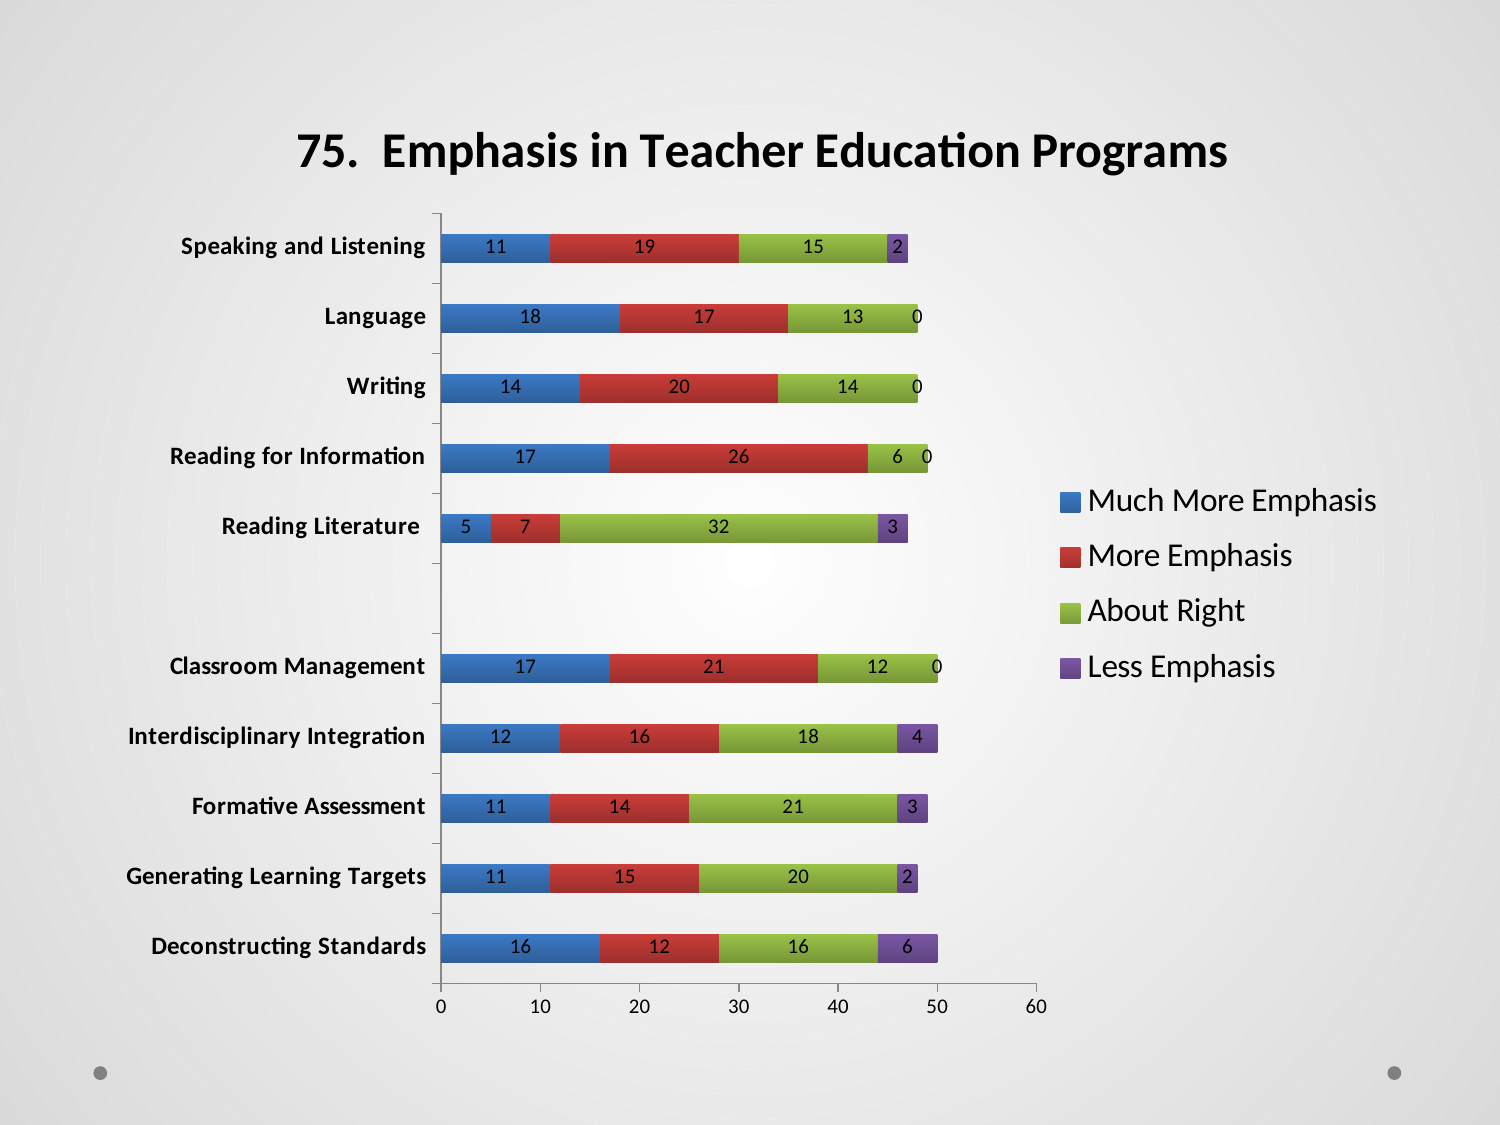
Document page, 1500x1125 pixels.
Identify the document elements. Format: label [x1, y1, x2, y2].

chart [99, 87, 1426, 1038]
